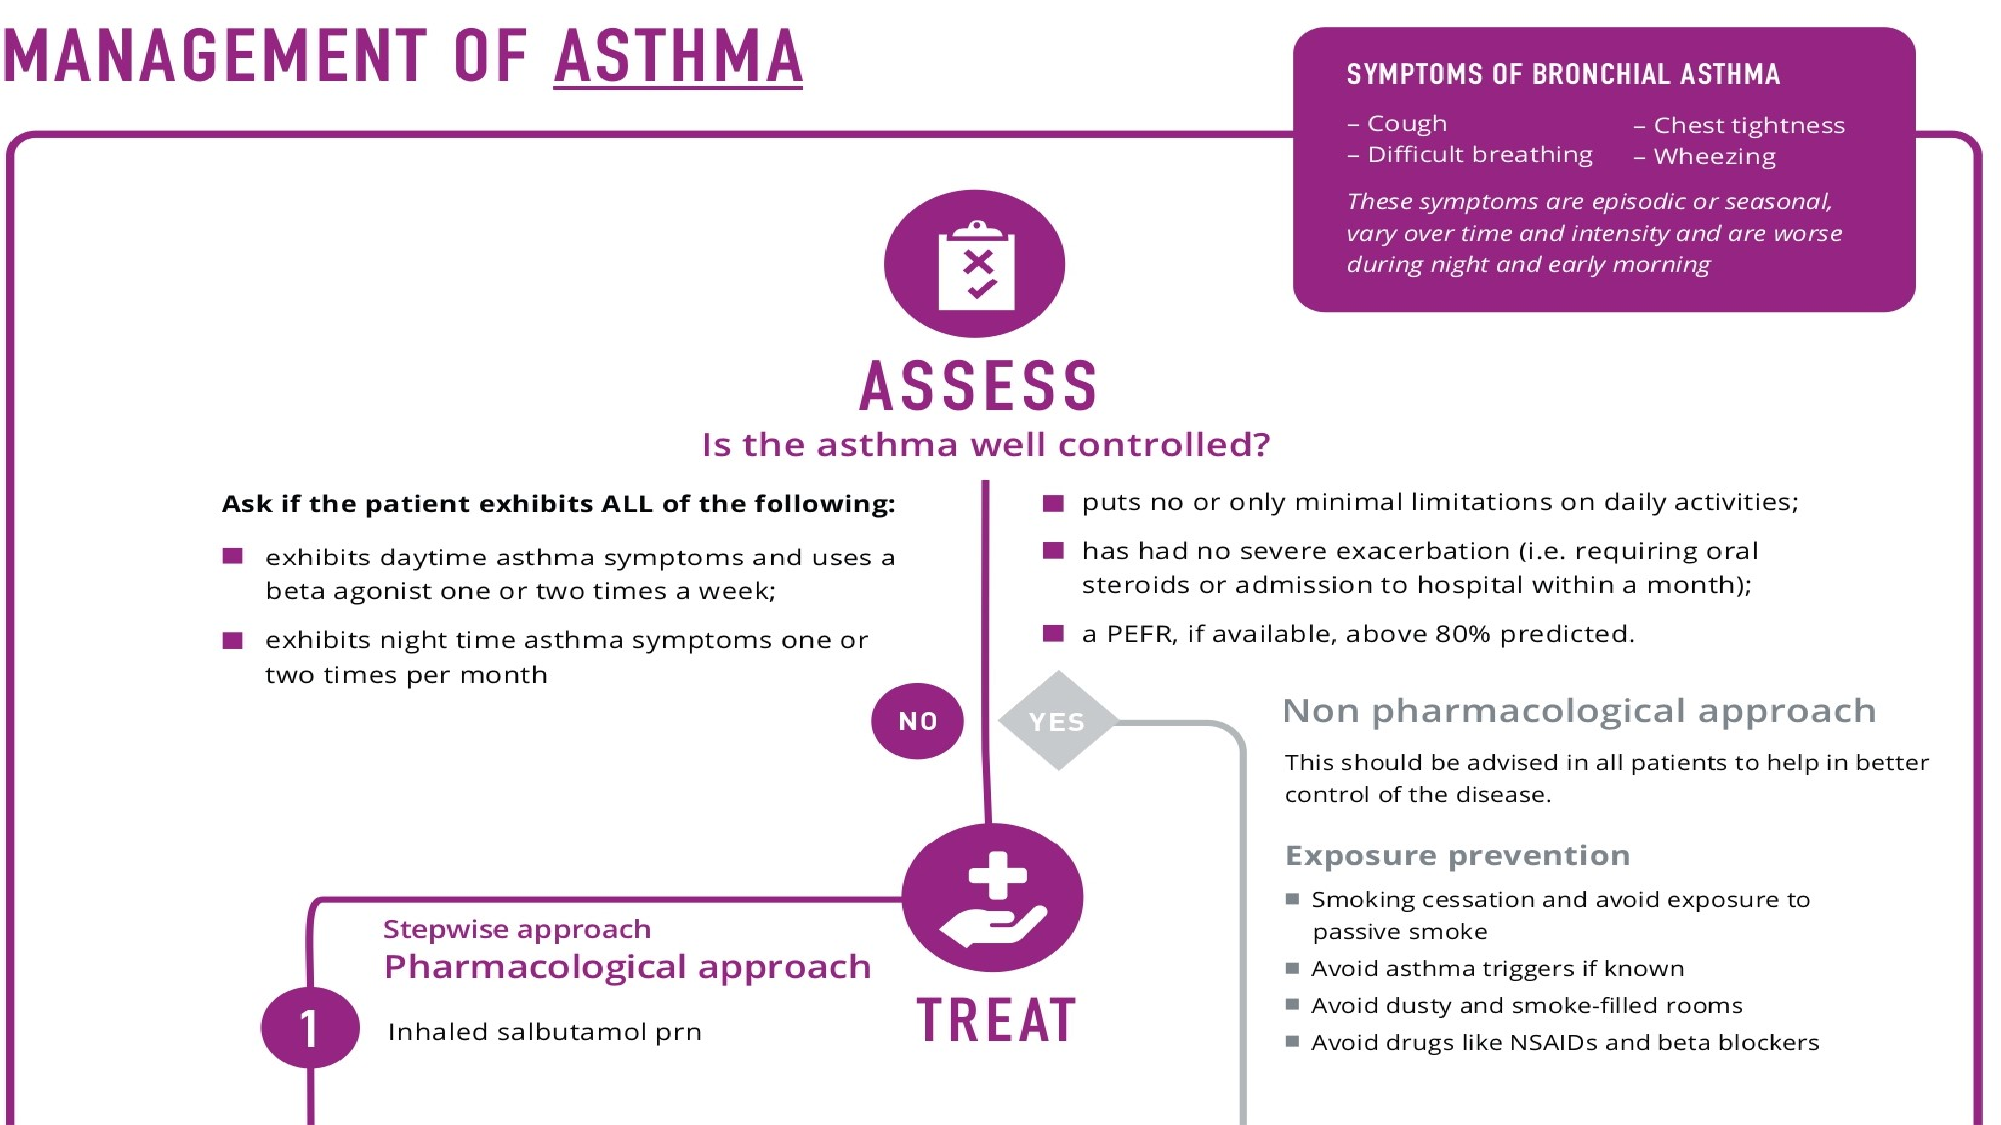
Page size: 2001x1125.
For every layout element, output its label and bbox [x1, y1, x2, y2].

list [0, 0, 2000, 1125]
